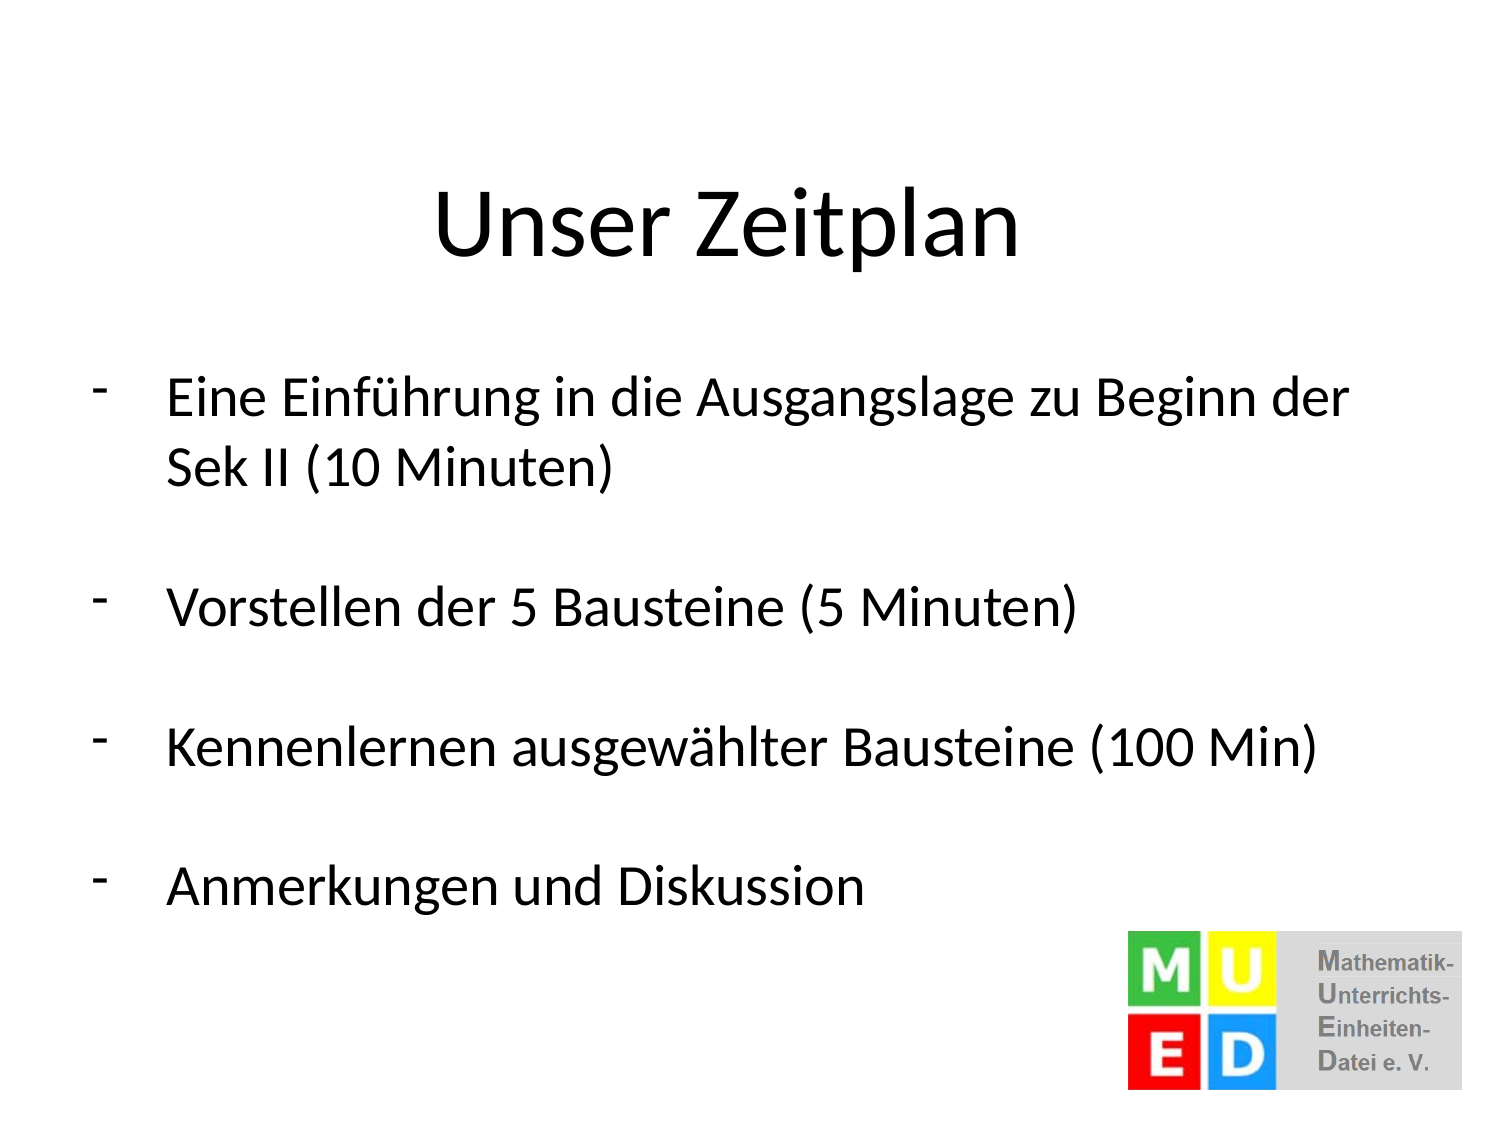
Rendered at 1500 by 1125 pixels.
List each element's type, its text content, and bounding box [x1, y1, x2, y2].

picture [1127, 931, 1463, 1091]
text_box Unser Zeitplan [417, 149, 1038, 285]
text_box Eine Einführung in die Ausgangslage zu Beginn der Sek II (10 Minuten) Vorstellen der 5 Bausteine (5 Minuten) Kennenlernen ausgewählter Bausteine (100 Min) Anmerkungen und Diskussion [76, 350, 1436, 996]
